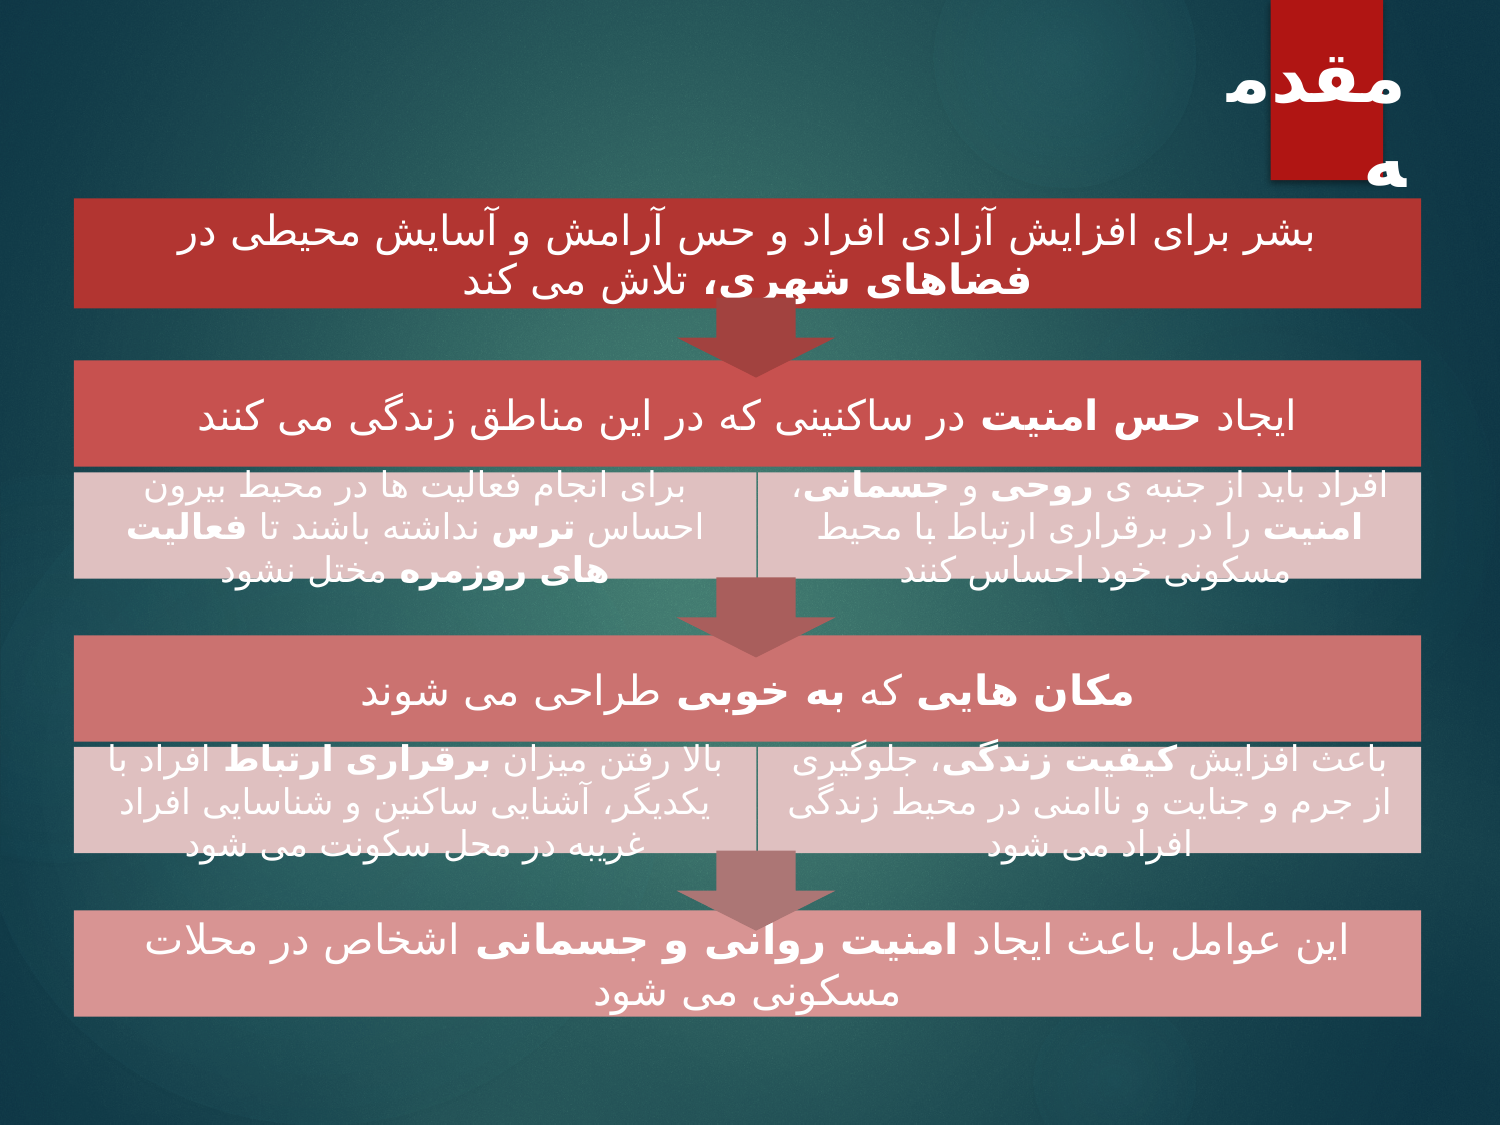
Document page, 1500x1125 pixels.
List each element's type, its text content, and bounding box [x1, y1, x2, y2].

text_box افراد باید از جنبه ی روحی و جسمانی، امنیت را در برقراری ارتباط با محیط مسکونی خود احساس کنند [758, 471, 1423, 580]
text_box مکان هایی که به خوبی طراحی می شوند [72, 634, 1423, 743]
text_box بالا رفتن میزان برقراری ارتباط افراد با یکدیگر، آشنایی ساکنین و شناسایی افراد غریبه در محل سکونت می شود [72, 745, 758, 855]
text_box مقدمه [1175, 24, 1422, 197]
text_box [675, 296, 837, 379]
text_box [675, 575, 837, 659]
text_box [675, 849, 837, 933]
text_box باعث افزایش کیفیت زندگی، جلوگیری از جرم و جنایت و ناامنی در محیط زندگی افراد می شود [758, 745, 1423, 855]
text_box ایجاد حس امنیت در ساکنینی که در این مناطق زندگی می کنند [72, 359, 1423, 468]
text_box بشر برای افزایش آزادی افراد و حس آرامش و آسایش محیطی در فضاهای شهری، تلاش می کند [72, 197, 1423, 310]
text_box برای انجام فعالیت ها در محیط بیرون احساس ترس نداشته باشند تا فعالیت های روزمره مختل نشود [72, 471, 758, 580]
text_box این عوامل باعث ایجاد امنیت روانی و جسمانی اشخاص در محلات مسکونی می شود [72, 909, 1423, 1018]
